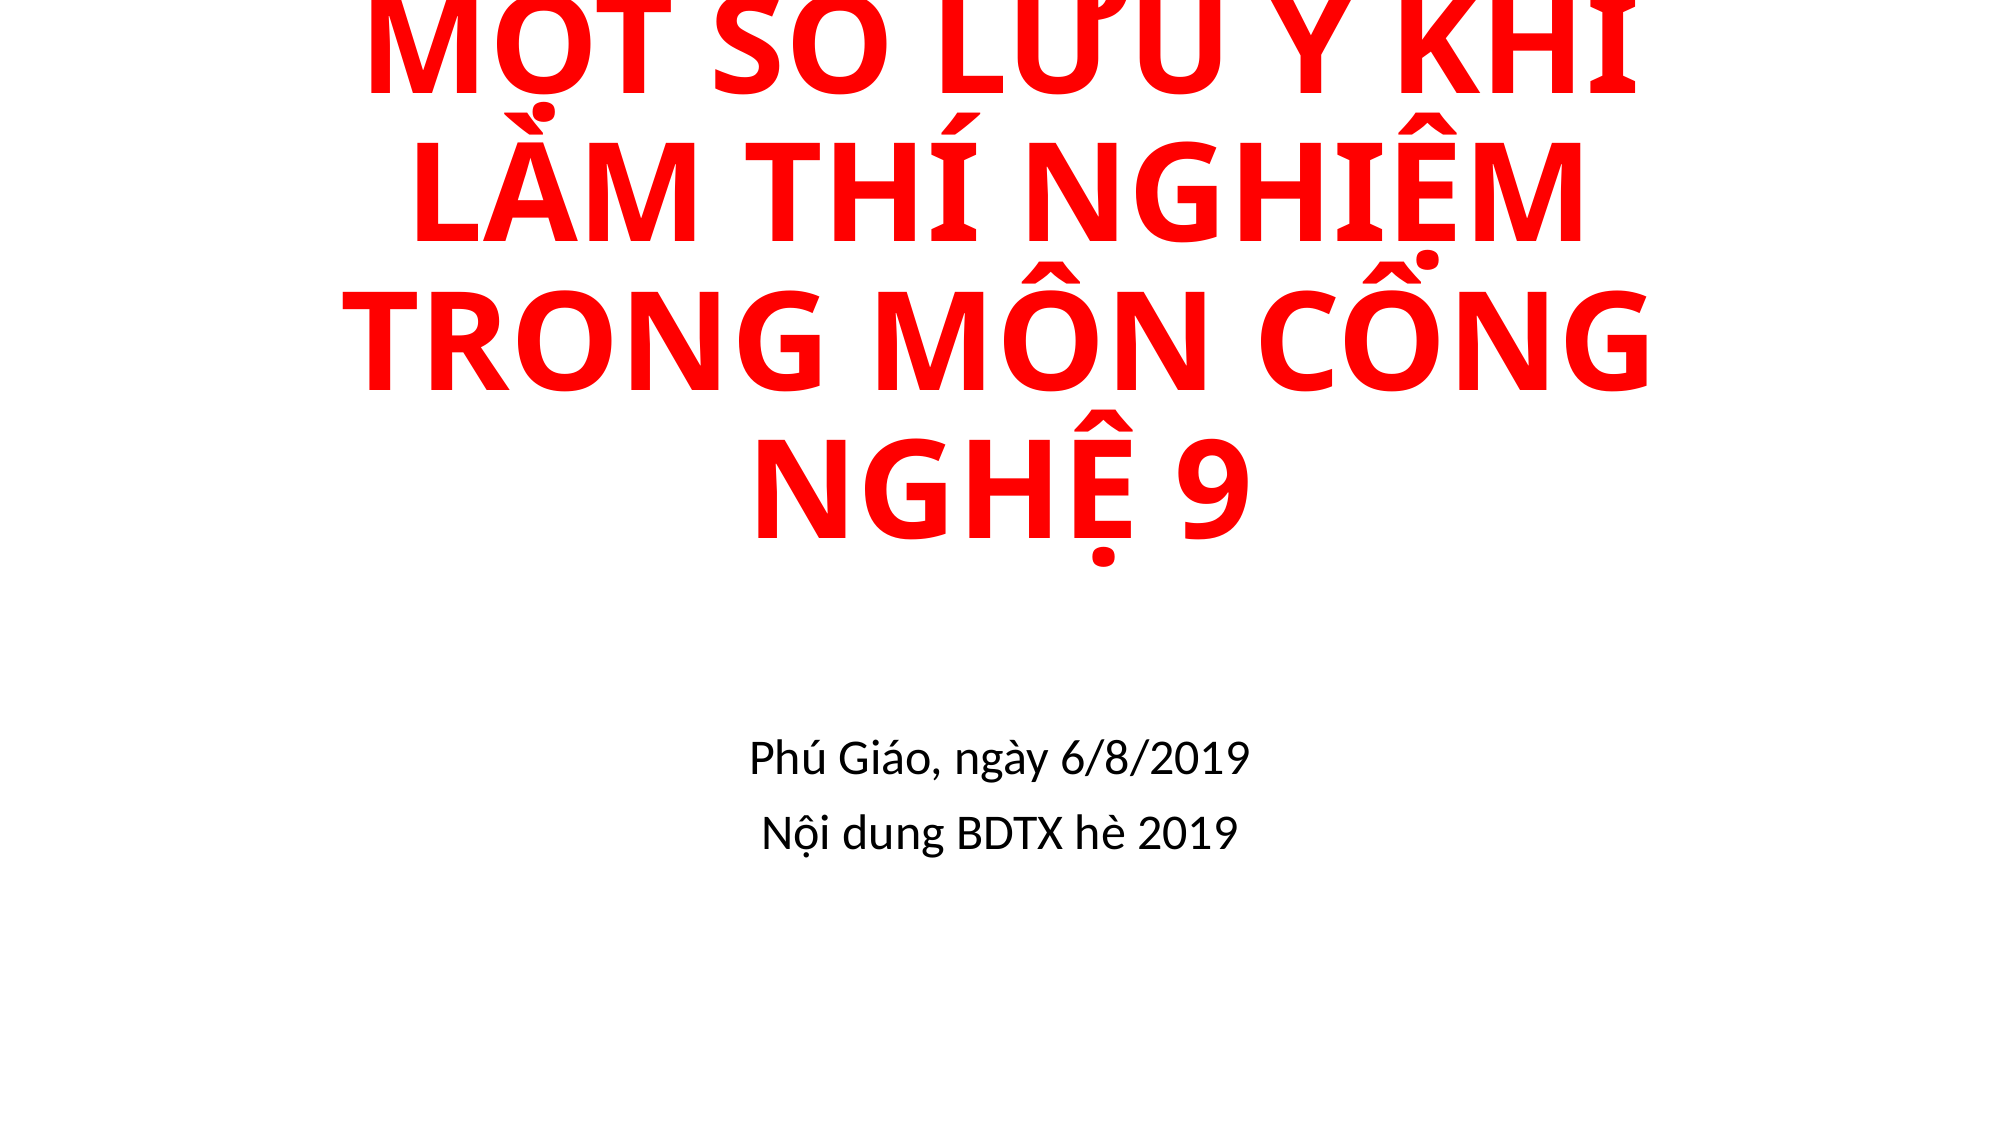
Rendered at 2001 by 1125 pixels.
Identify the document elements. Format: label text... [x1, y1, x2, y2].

subtitle Phú Giáo, ngày 6/8/2019 Nội dung BDTX hè 2019 [249, 723, 1750, 996]
title MỘT SỐ LƯU Ý KHI LÀM THÍ NGHIỆM TRONG MÔN CÔNG NGHỆ 9 [249, 0, 1750, 576]
